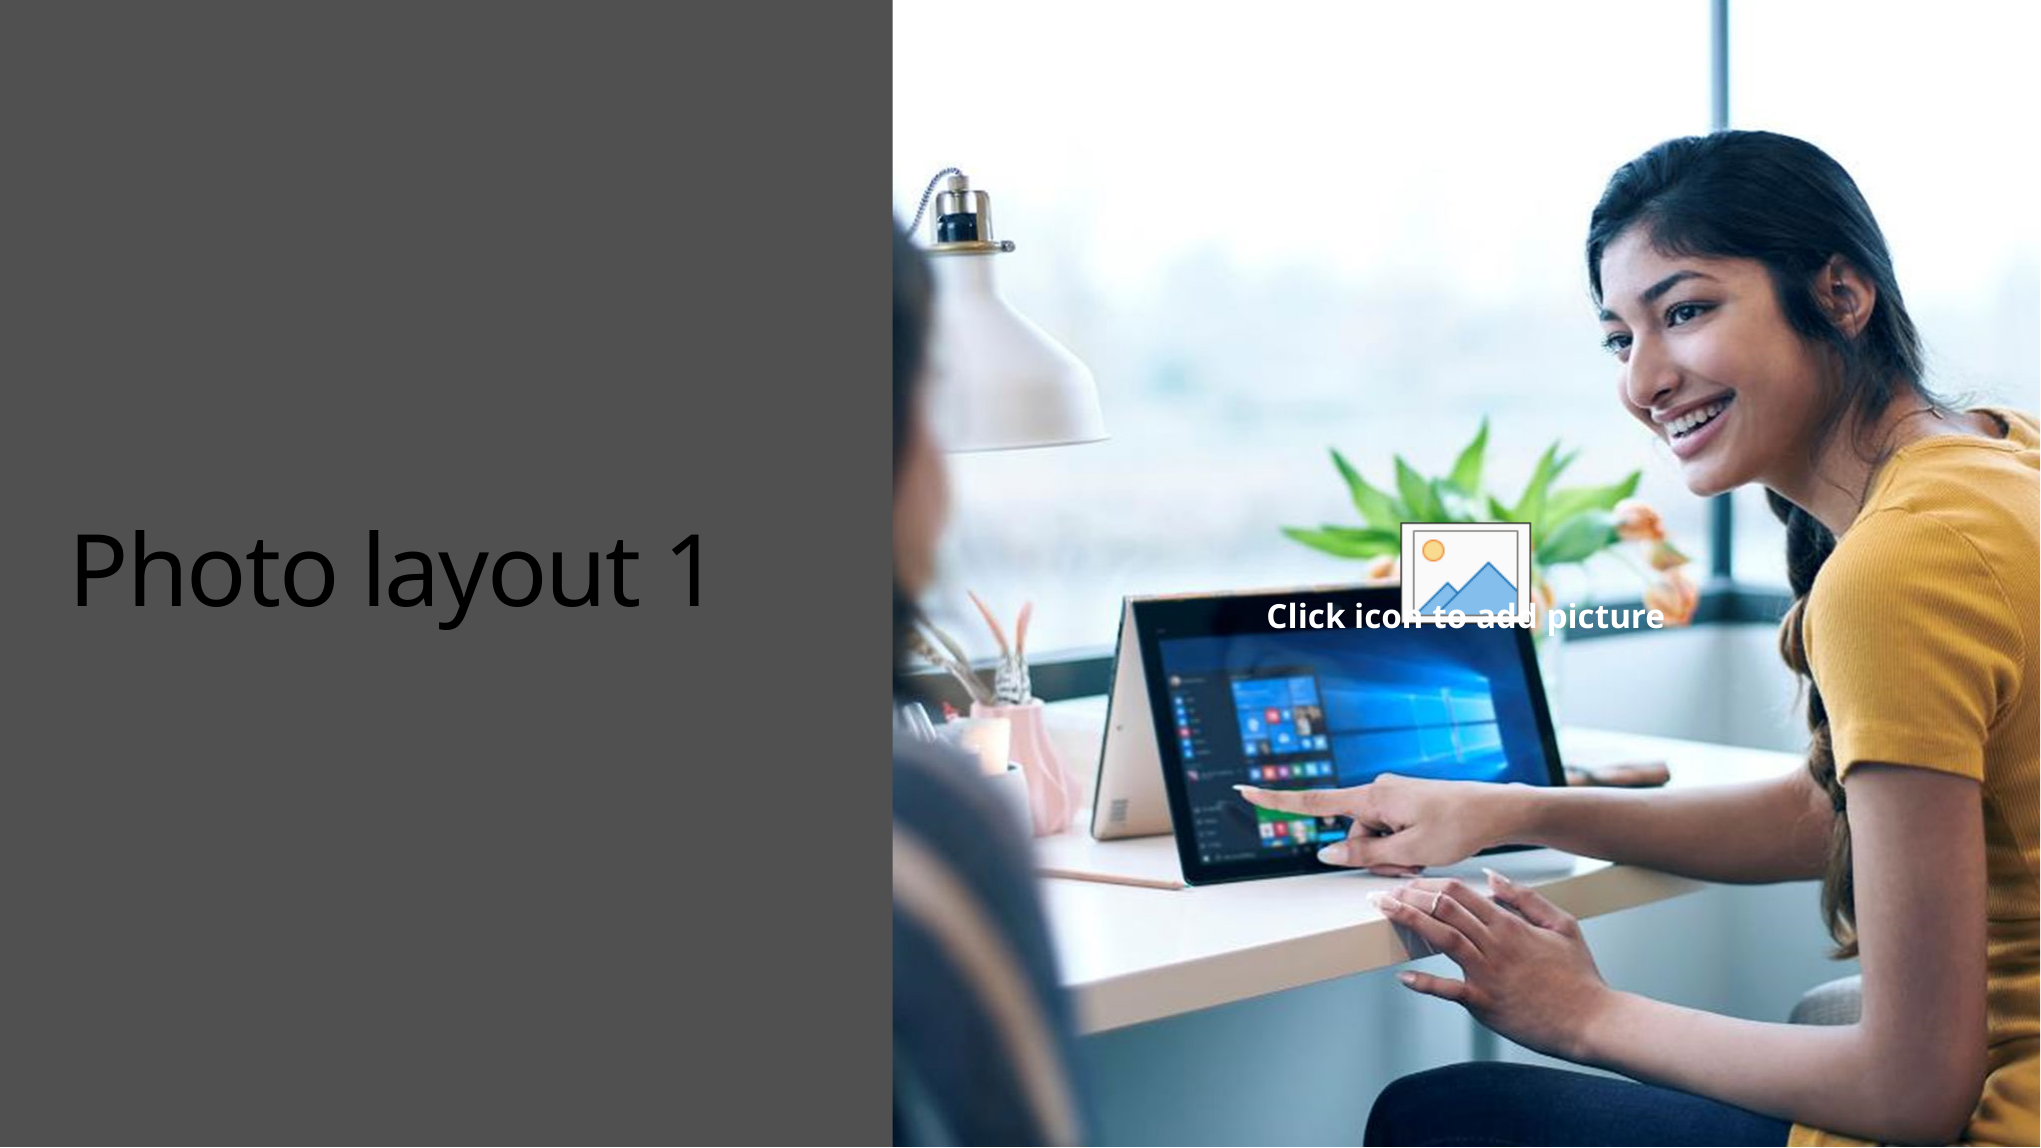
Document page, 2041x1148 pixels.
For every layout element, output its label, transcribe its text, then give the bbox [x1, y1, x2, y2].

picture [892, 0, 2041, 1148]
title Photo layout 1 [45, 449, 848, 698]
